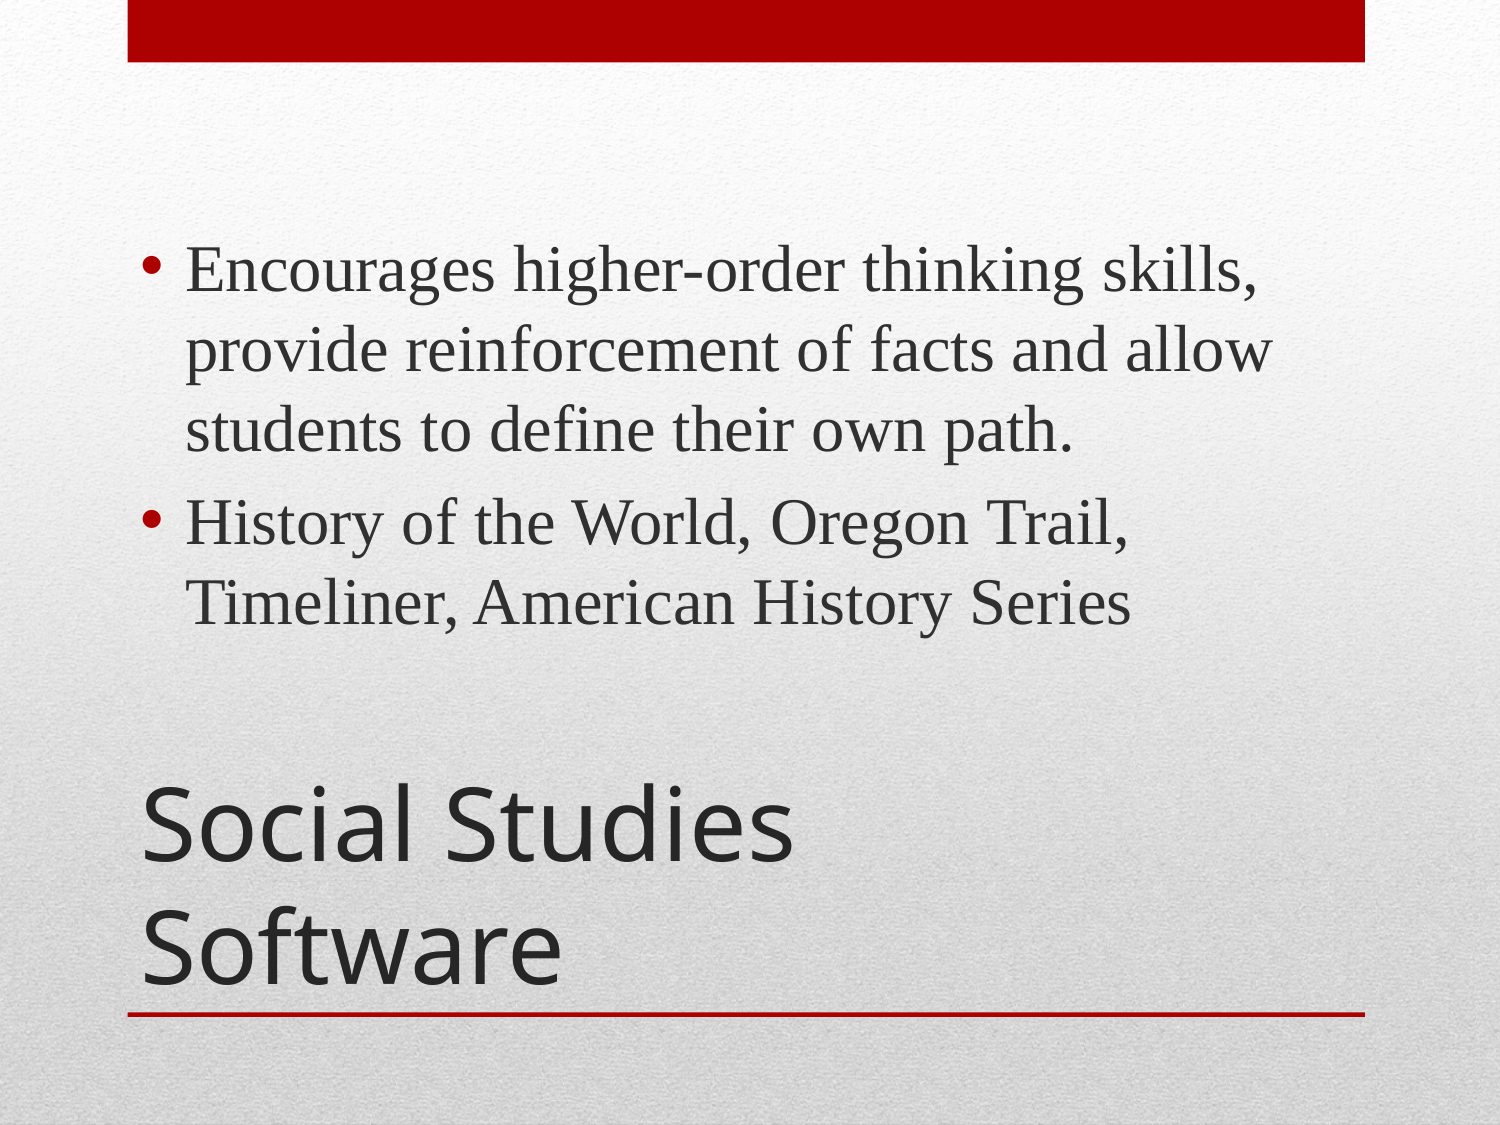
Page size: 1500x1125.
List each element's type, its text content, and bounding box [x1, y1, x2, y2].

title Social Studies Software [125, 750, 1238, 1013]
list Encourages higher-order thinking skills, provide reinforcement of facts and allow students to define their own path. History of the World, Oregon Trail, Timeliner, American History Series [125, 112, 1363, 750]
